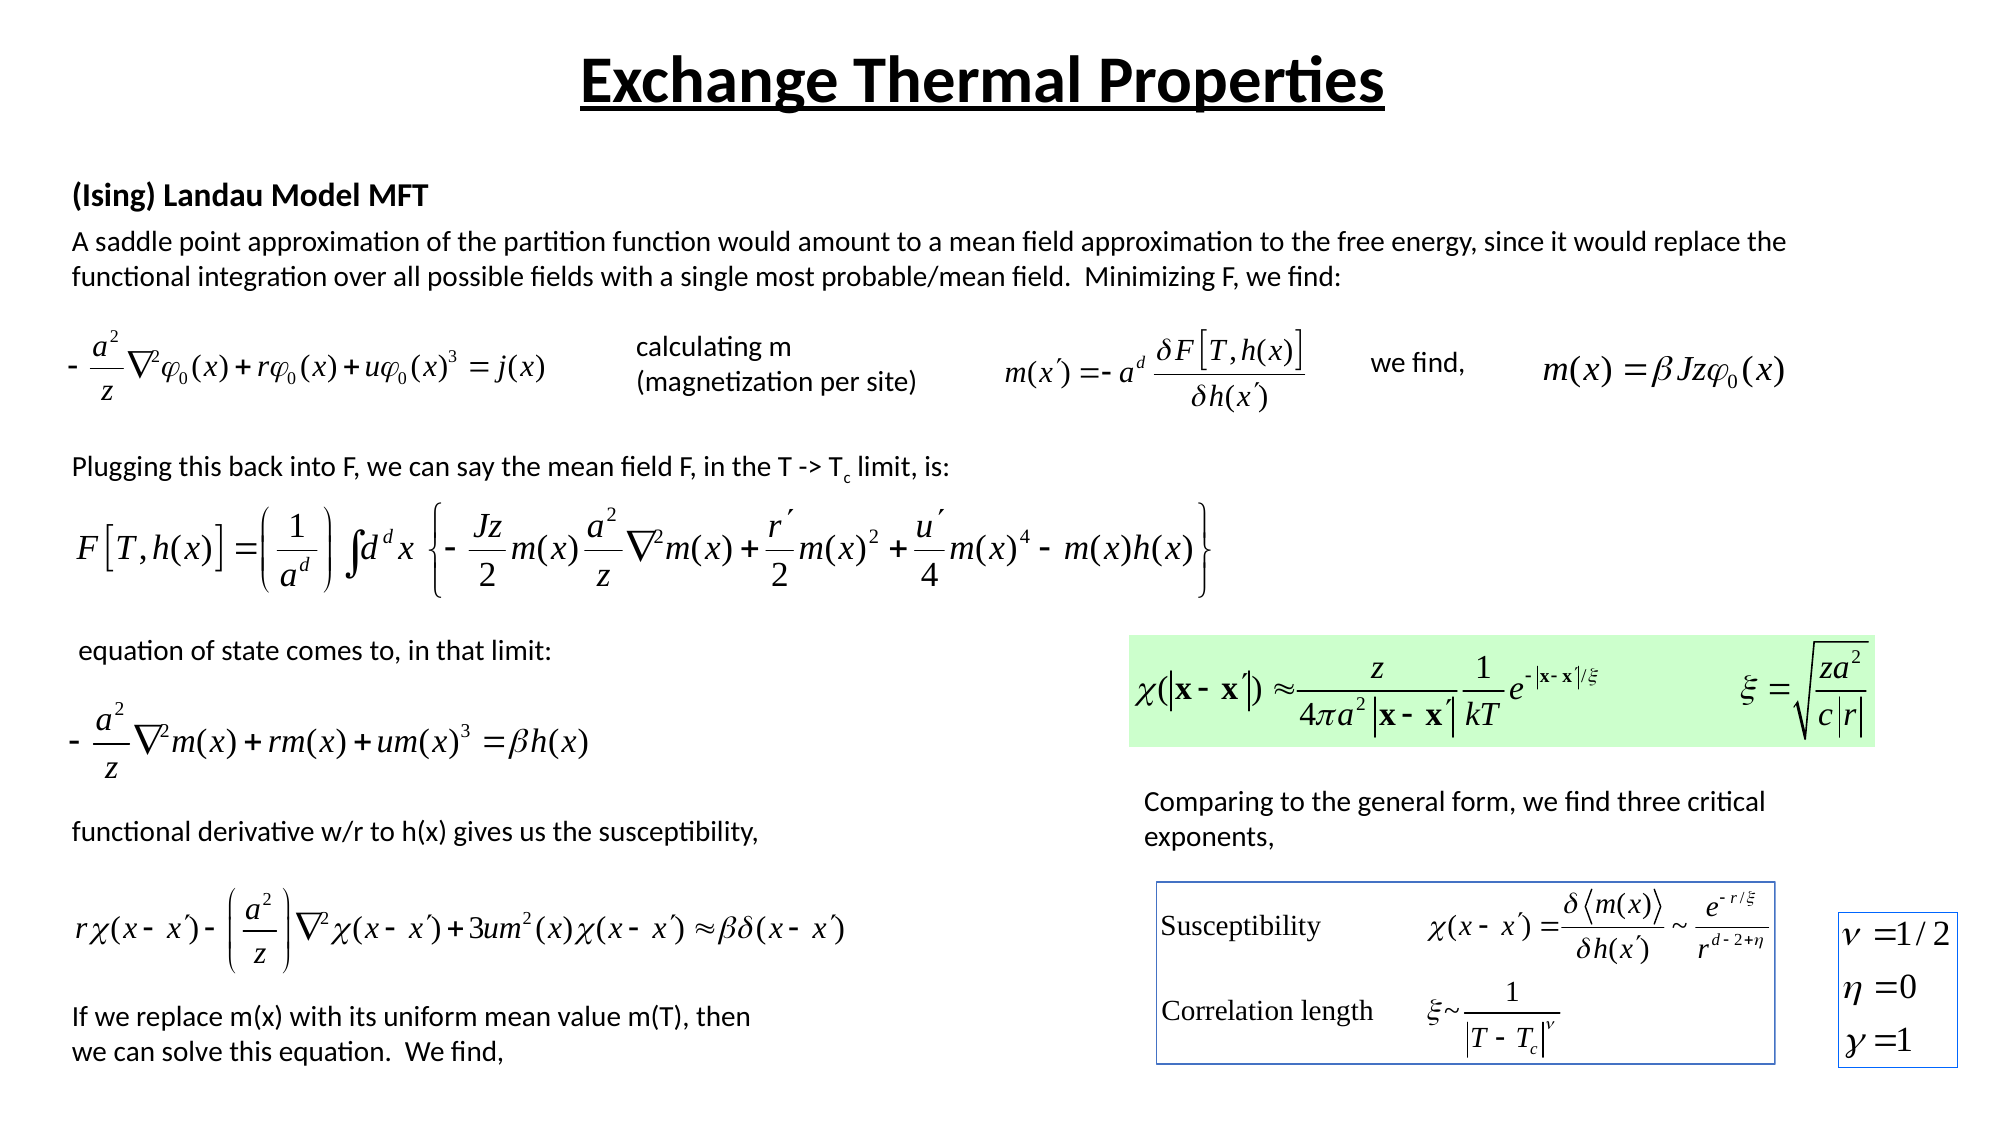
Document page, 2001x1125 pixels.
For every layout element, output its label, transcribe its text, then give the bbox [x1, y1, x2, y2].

text_box (Ising) Landau Model MFT [57, 165, 622, 215]
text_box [999, 328, 1311, 418]
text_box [70, 881, 852, 982]
text_box calculating m (magnetization per site) [621, 320, 971, 405]
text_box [1155, 881, 1776, 1065]
text_box we find, [1355, 335, 1507, 386]
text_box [70, 494, 1218, 607]
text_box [1129, 634, 1876, 747]
text_box Exchange Thermal Properties [565, 28, 1401, 123]
text_box functional derivative w/r to h(x) gives us the susceptibility, [57, 805, 796, 855]
text_box If we replace m(x) with its uniform mean value m(T), then we can solve this equation. We find, [57, 990, 796, 1075]
text_box Comparing to the general form, we find three critical exponents, [1129, 774, 1868, 860]
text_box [57, 692, 596, 787]
text_box Plugging this back into F, we can say the mean field F, in the T -> Tc limit, is: [57, 439, 1000, 495]
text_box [1536, 344, 1792, 398]
text_box equation of state comes to, in that limit: [63, 624, 589, 674]
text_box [57, 321, 550, 408]
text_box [1838, 912, 1958, 1068]
text_box A saddle point approximation of the partition function would amount to a mean field approximation to the free energy, since it would replace the functional integration over all possible fields with a single most probable/mean field. Minimizing F, we find: [57, 215, 1884, 300]
